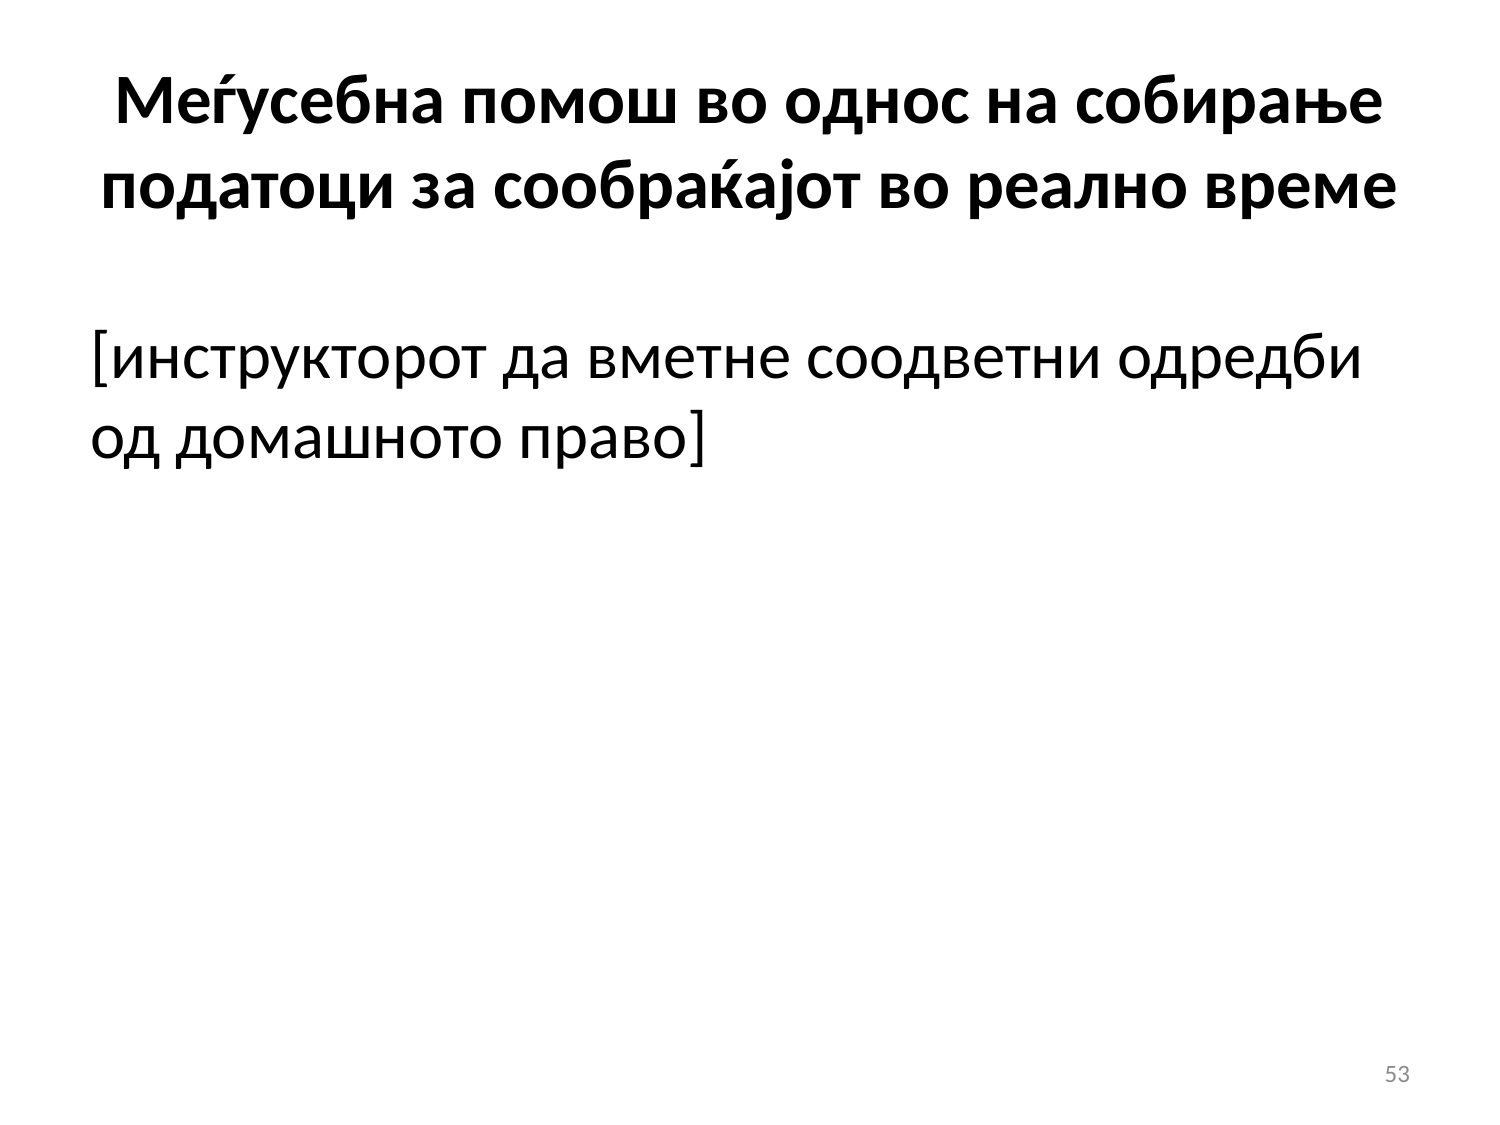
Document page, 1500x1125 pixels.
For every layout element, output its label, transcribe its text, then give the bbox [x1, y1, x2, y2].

list [инструкторот да вметне соодветни одредби од домашното право] [75, 304, 1425, 1005]
title Меѓусебна помош во однос на собирање податоци за сообраќајот во реално време [75, 45, 1425, 233]
slide_number 53 [1074, 1042, 1425, 1103]
